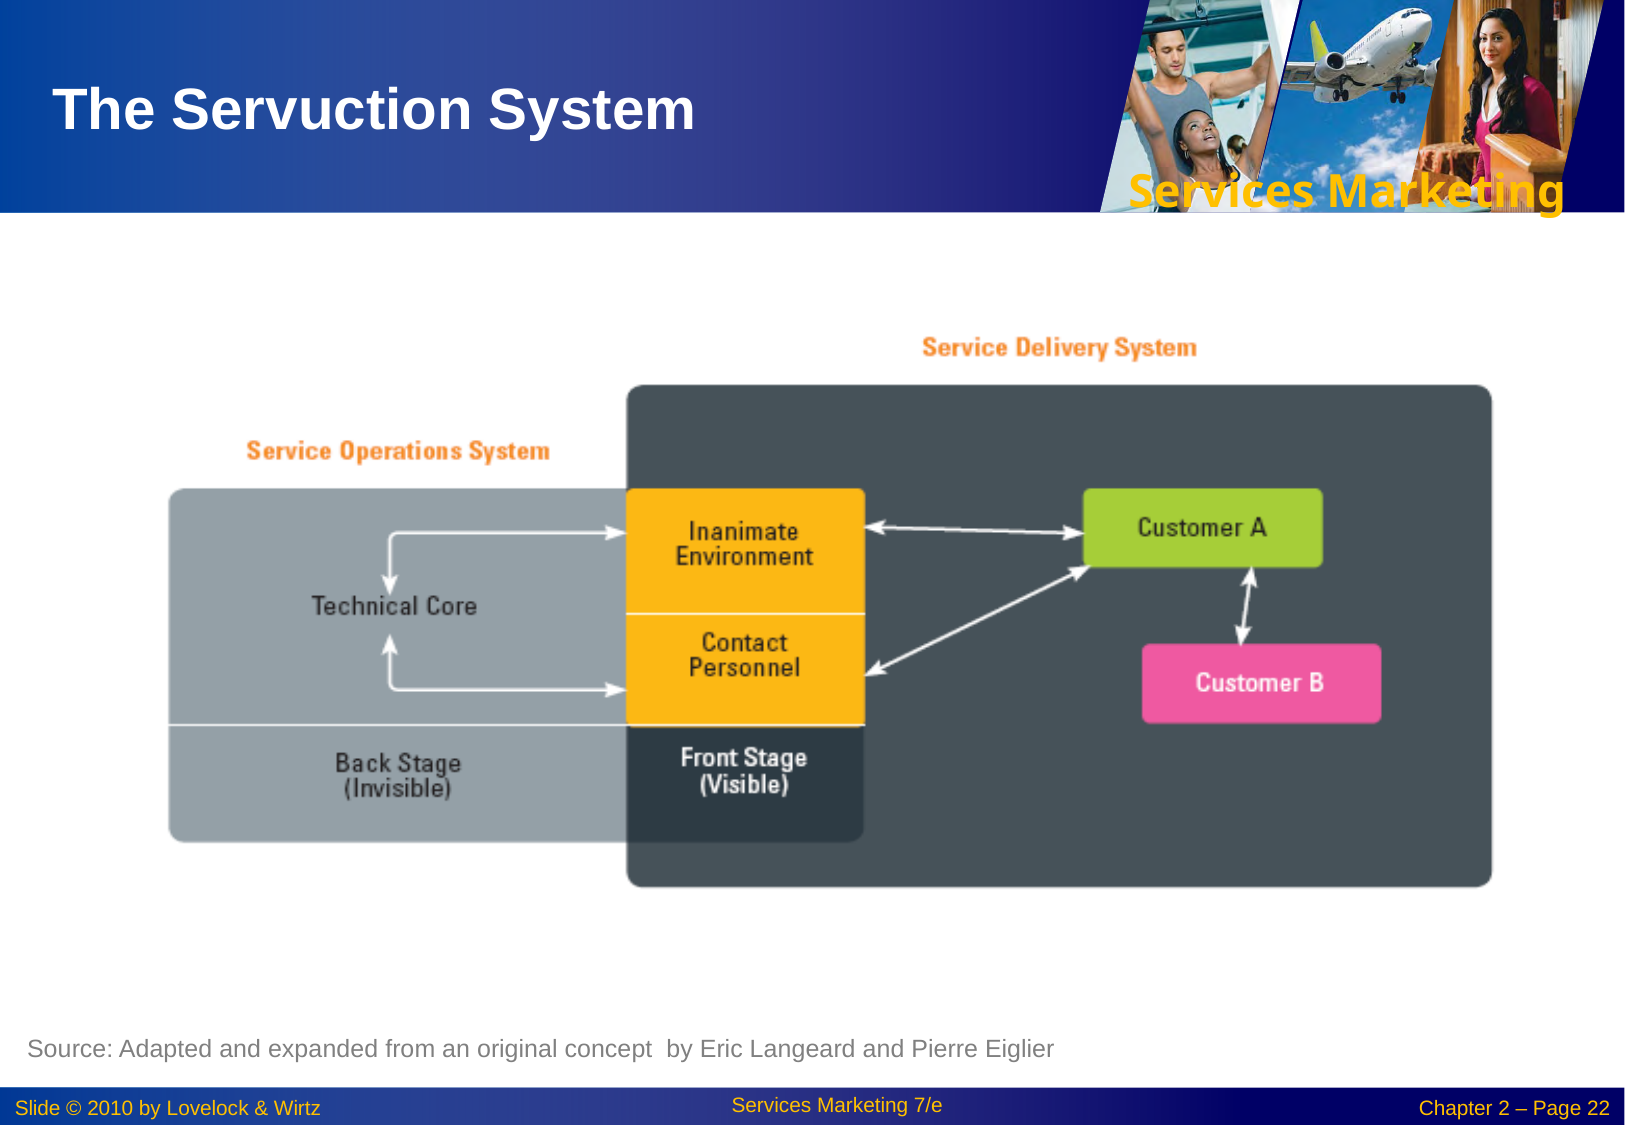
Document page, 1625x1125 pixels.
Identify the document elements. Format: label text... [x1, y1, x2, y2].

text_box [136, 324, 1513, 926]
picture [1546, 187, 1556, 202]
picture [1100, 0, 1604, 213]
picture [1162, 186, 1172, 192]
text_box Source: Adapted and expanded from an original concept by Eric Langeard and Pierre Eiglier [12, 1025, 1563, 1070]
title The Servuction System [36, 37, 1088, 176]
